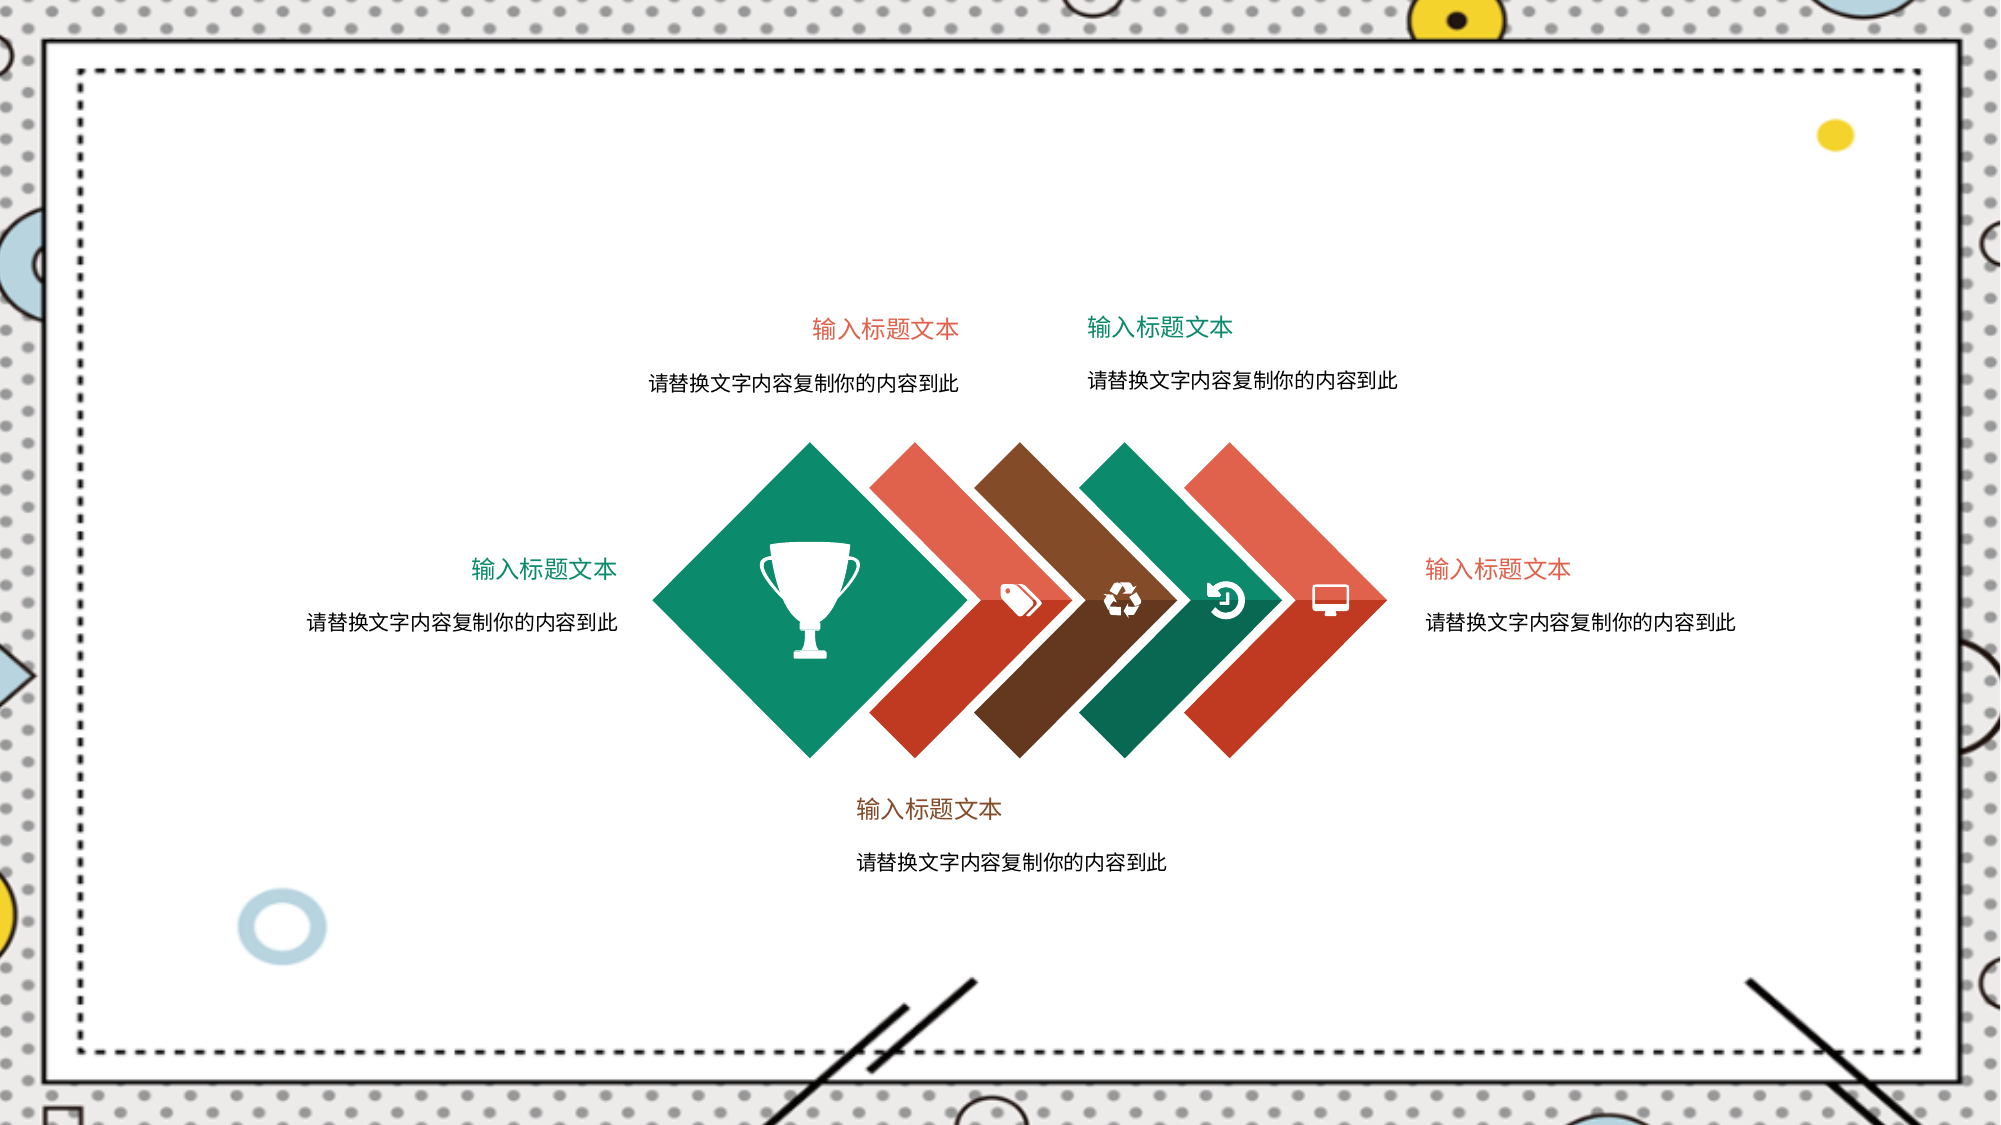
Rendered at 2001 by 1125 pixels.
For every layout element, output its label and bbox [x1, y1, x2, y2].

text_box [1072, 299, 1433, 442]
text_box [1183, 442, 1388, 759]
text_box [1078, 442, 1183, 759]
text_box [974, 442, 1078, 759]
text_box [614, 302, 975, 445]
text_box [273, 541, 633, 684]
text_box [650, 445, 869, 760]
picture [0, 0, 2001, 1125]
text_box [739, 541, 880, 659]
text_box [841, 782, 1202, 925]
text_box [869, 445, 974, 759]
text_box [1410, 541, 1770, 684]
